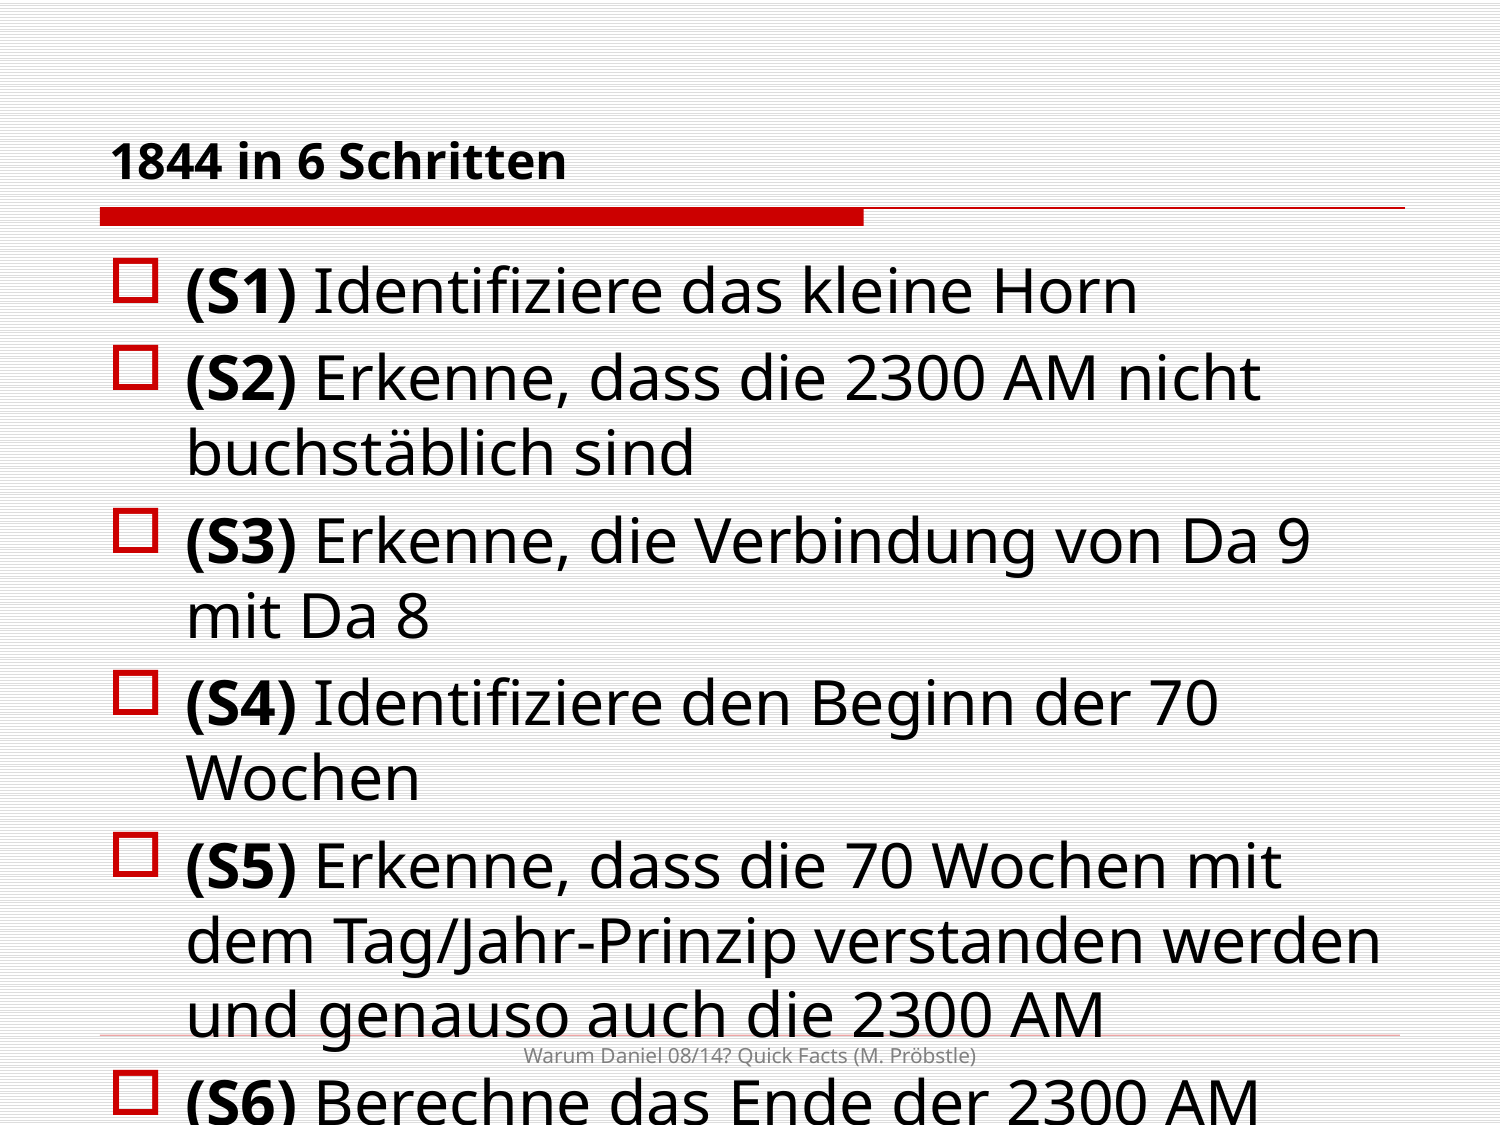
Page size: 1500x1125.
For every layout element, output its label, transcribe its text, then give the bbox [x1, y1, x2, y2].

title 1844 in 6 Schritten [94, 50, 1407, 197]
list (S1) Identifiziere das kleine Horn (S2) Erkenne, dass die 2300 AM nicht buchstäblich sind (S3) Erkenne, die Verbindung von Da 9 mit Da 8 (S4) Identifiziere den Beginn der 70 Wochen (S5) Erkenne, dass die 70 Wochen mit dem Tag/Jahr-Prinzip verstanden werden und genauso auch die 2300 AM (S6) Berechne das Ende der 2300 AM [92, 243, 1406, 1024]
footer Warum Daniel 08/14? Quick Facts (M. Pröbstle) [419, 1035, 1081, 1103]
